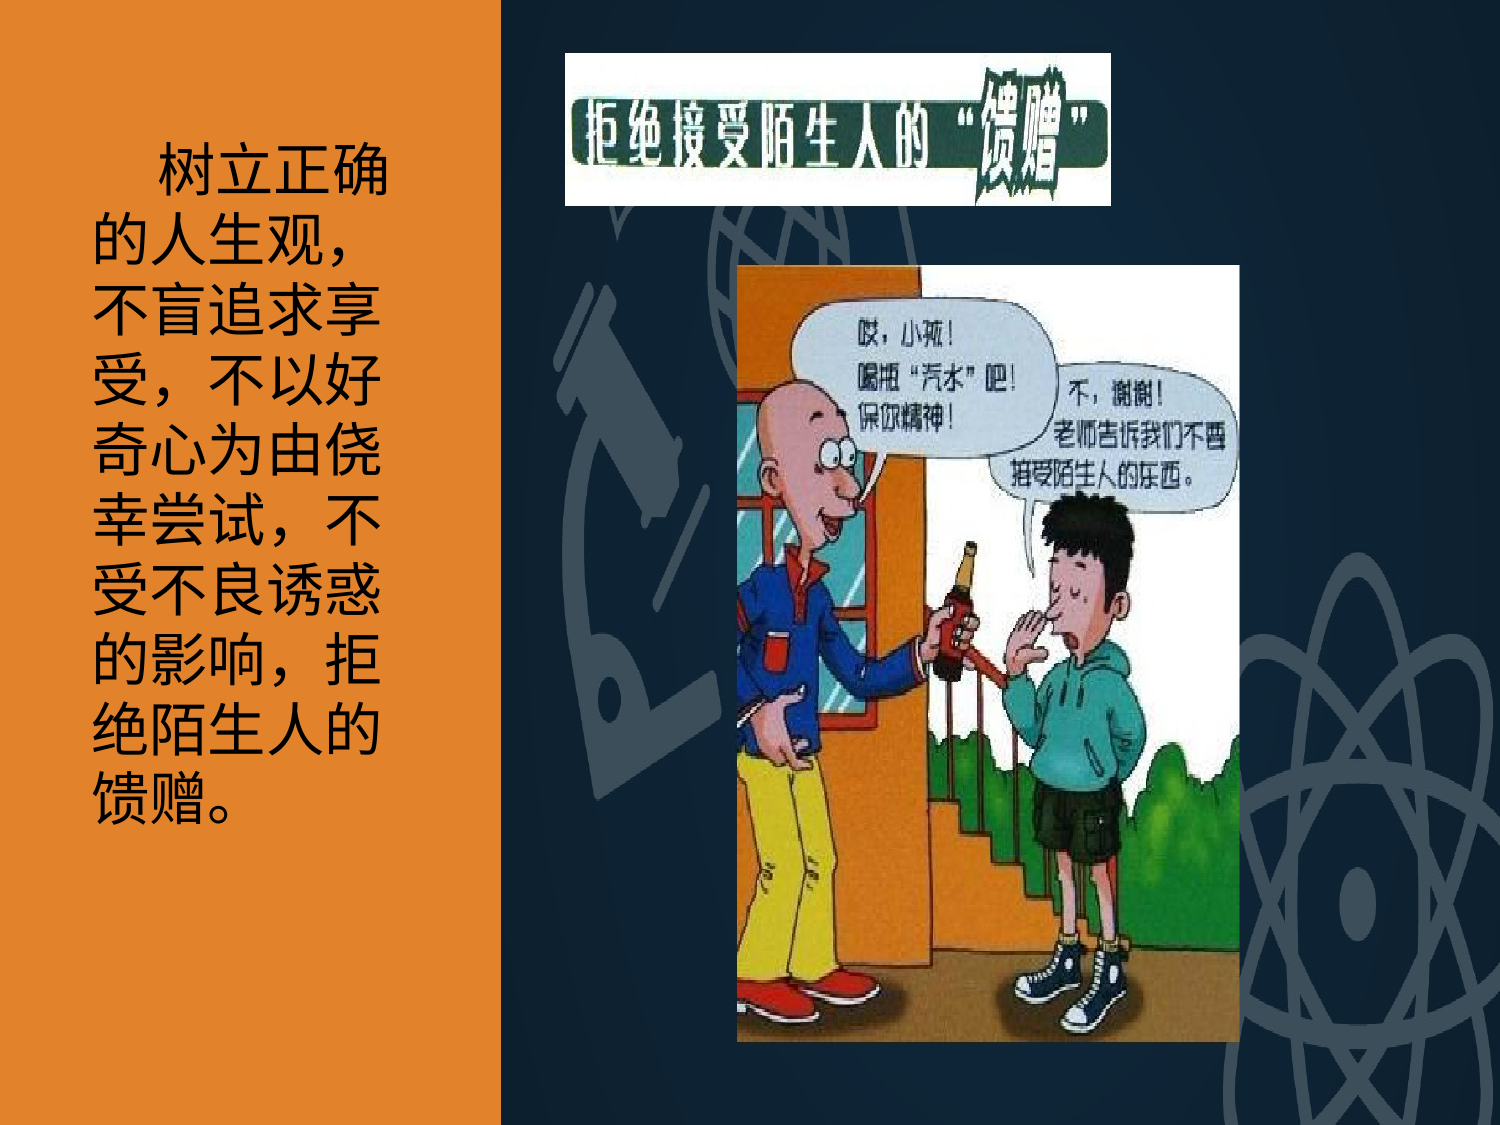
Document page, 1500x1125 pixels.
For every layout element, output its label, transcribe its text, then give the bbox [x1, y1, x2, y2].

text_box [0, 0, 499, 1125]
picture [501, 0, 1500, 1125]
text_box 树立正确的人生观，不盲追求享受，不以好奇心为由侥幸尝试，不受不良诱惑的影响，拒绝陌生人的馈赠。 [76, 125, 443, 840]
